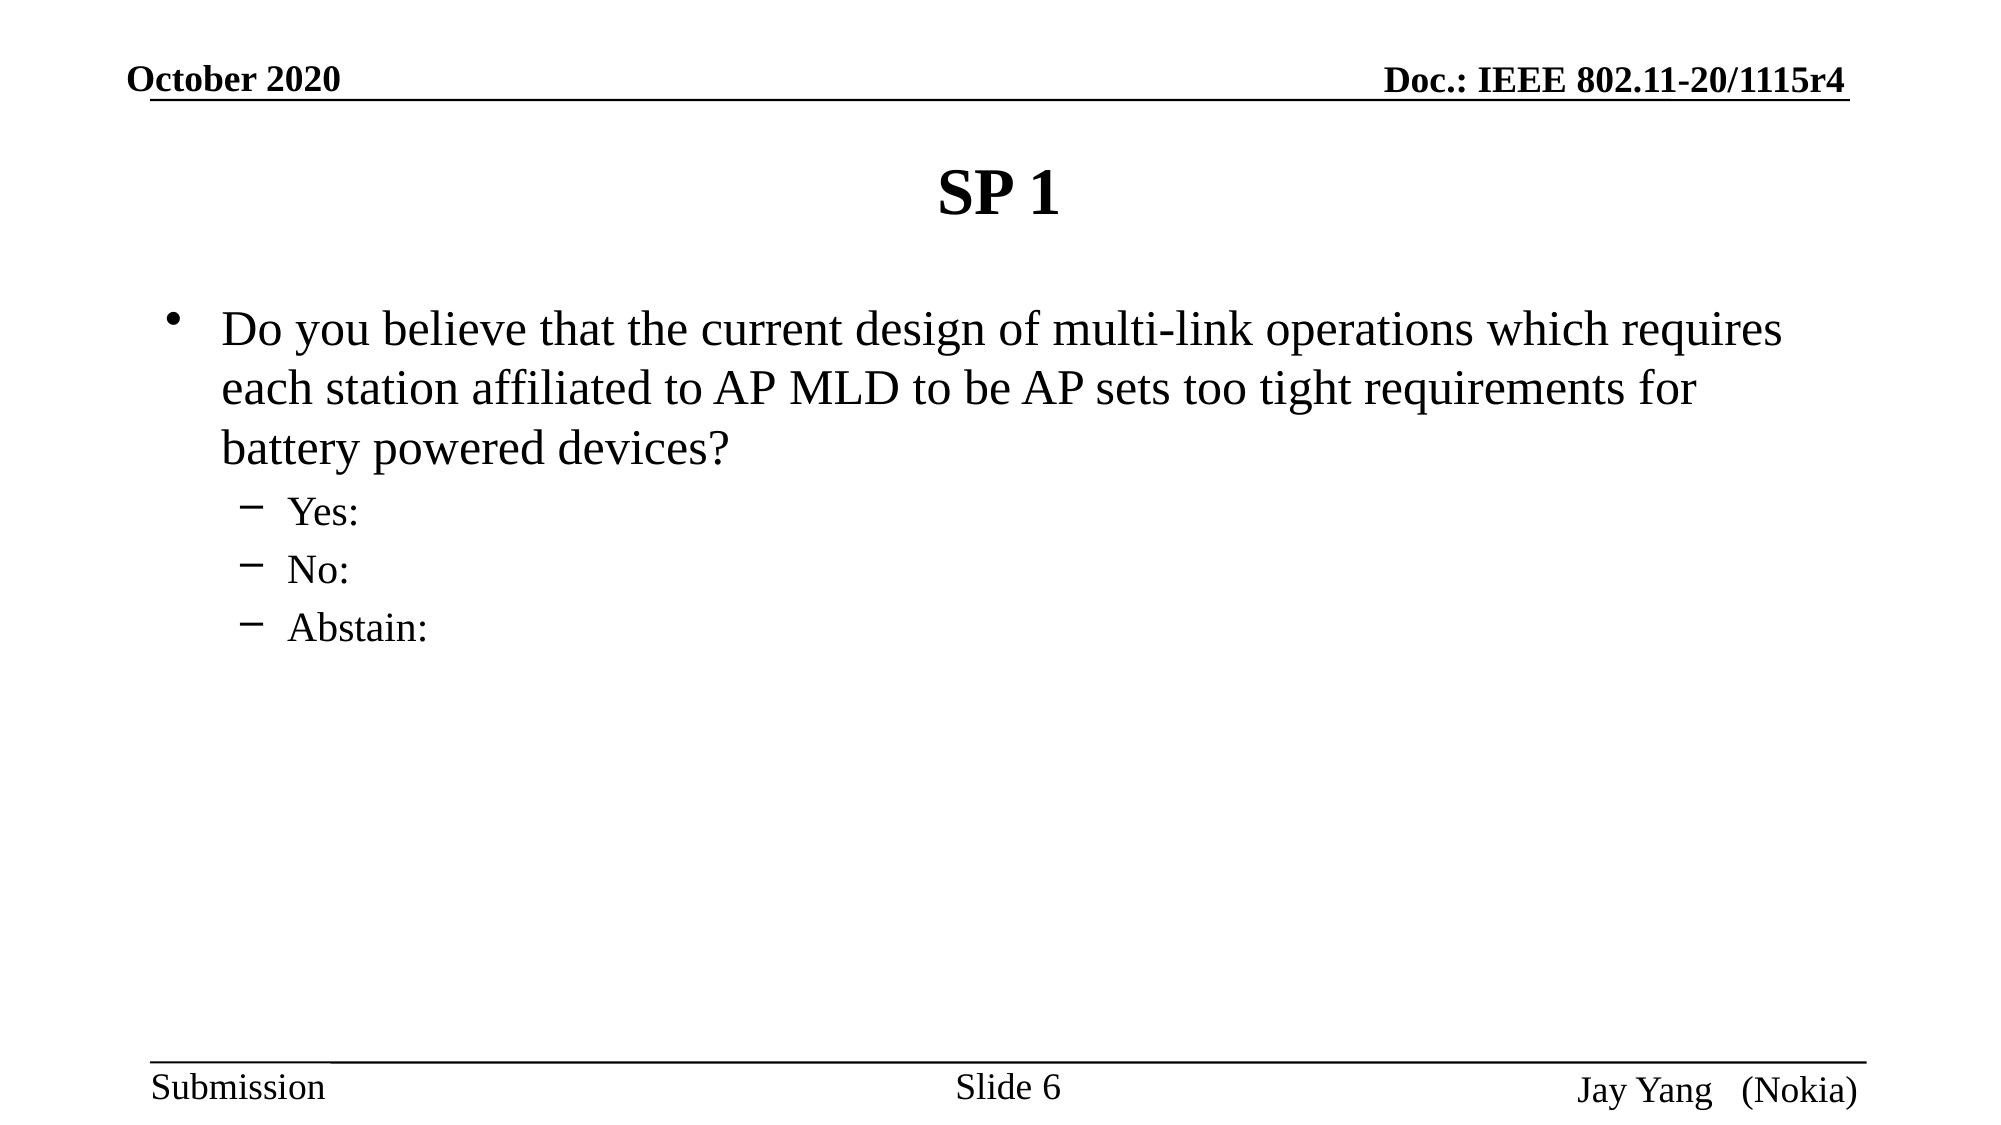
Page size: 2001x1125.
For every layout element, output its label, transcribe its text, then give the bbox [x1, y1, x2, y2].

footer Jay Yang (Nokia) [1565, 1064, 1859, 1111]
slide_number Slide 6 [942, 1061, 1075, 1108]
list Do you believe that the current design of multi-link operations which requires each station affiliated to AP MLD to be AP sets too tight requirements for battery powered devices? Yes: No: Abstain: [149, 287, 1851, 1038]
title SP 1 [149, 112, 1851, 263]
